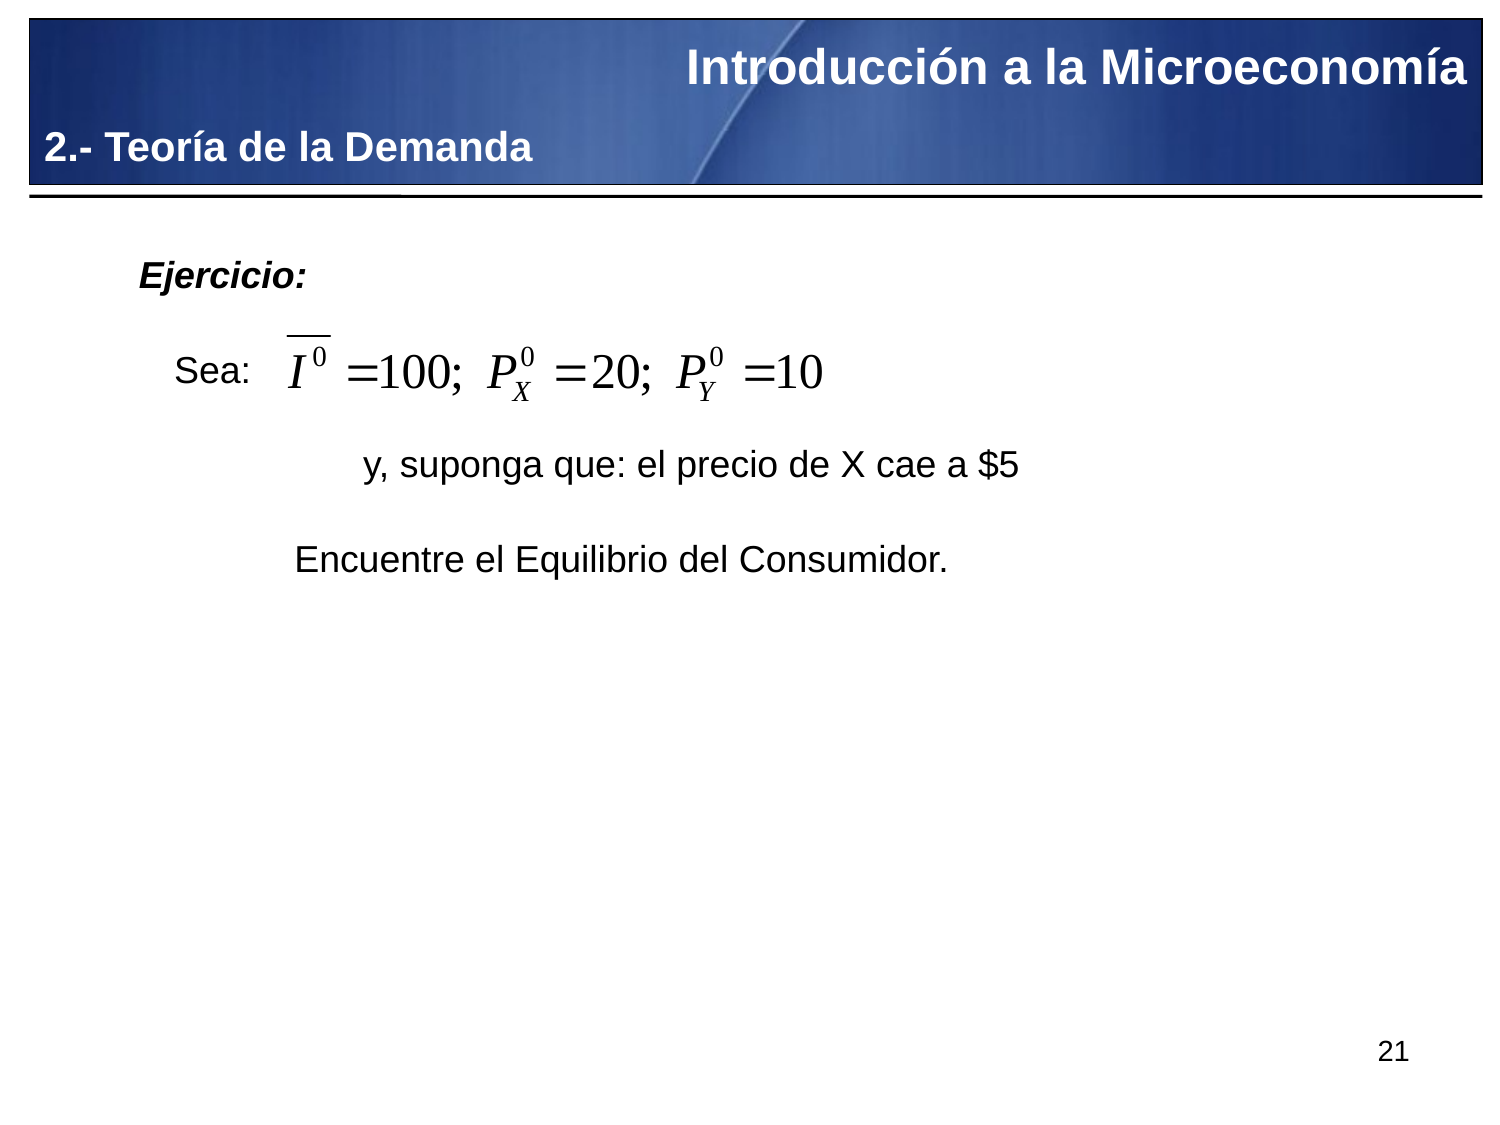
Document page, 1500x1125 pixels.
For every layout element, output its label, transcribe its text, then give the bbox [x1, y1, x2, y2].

text_box y, suponga que: el precio de X cae a $5 [348, 432, 1140, 493]
text_box Introducción a la Microeconomía [608, 26, 1483, 102]
text_box Ejercicio: [123, 243, 337, 304]
text_box [29, 19, 1483, 185]
text_box Sea: [159, 338, 273, 398]
slide_number 21 [1074, 1024, 1426, 1103]
text_box 2.- Teoría de la Demanda [29, 112, 585, 178]
text_box Encuentre el Equilibrio del Consumidor. [279, 527, 965, 587]
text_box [278, 326, 834, 410]
